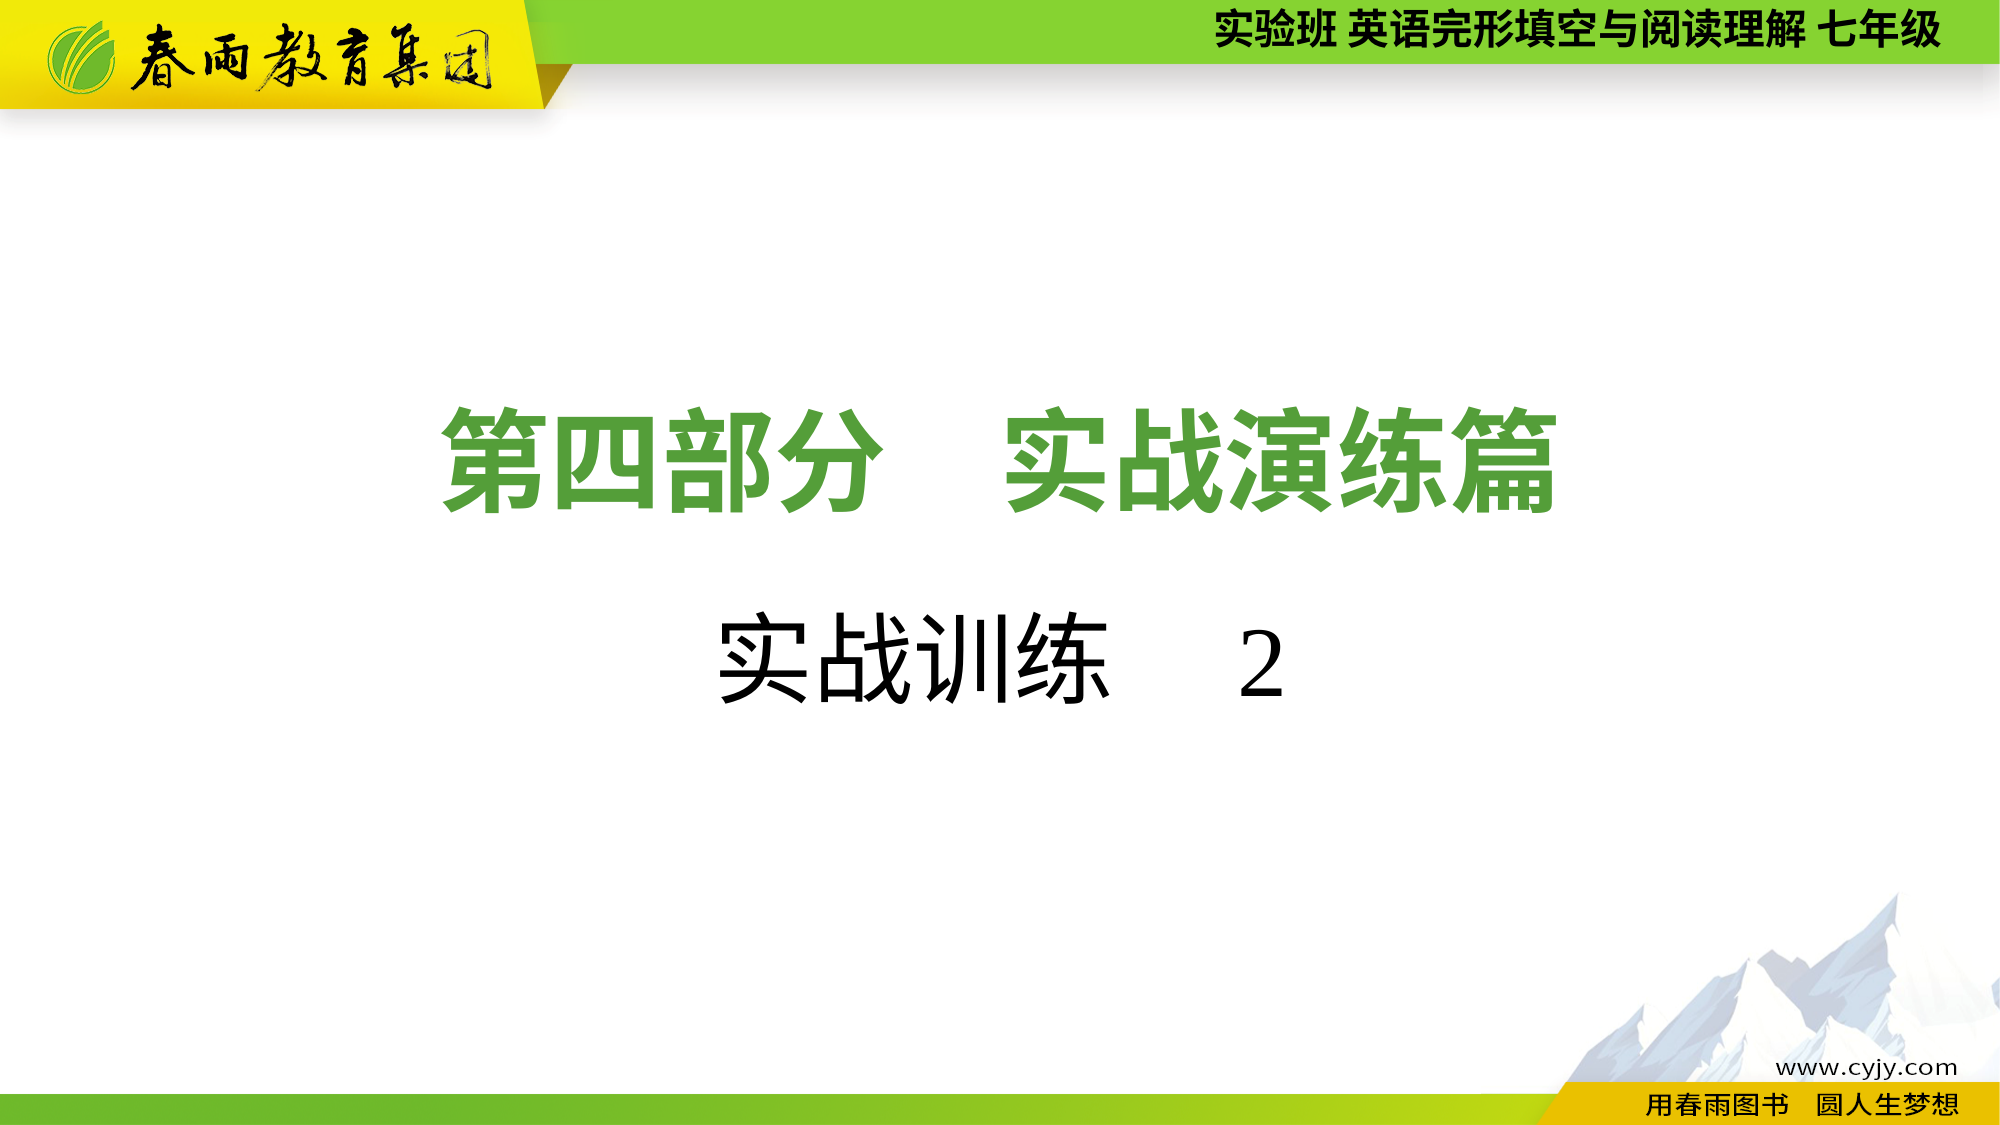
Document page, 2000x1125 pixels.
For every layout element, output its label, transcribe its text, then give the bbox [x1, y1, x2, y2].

text_box 第四部分 实战演练篇 [54, 316, 1946, 528]
text_box 实战训练 2 [54, 528, 1946, 724]
picture [0, 0, 2000, 1125]
